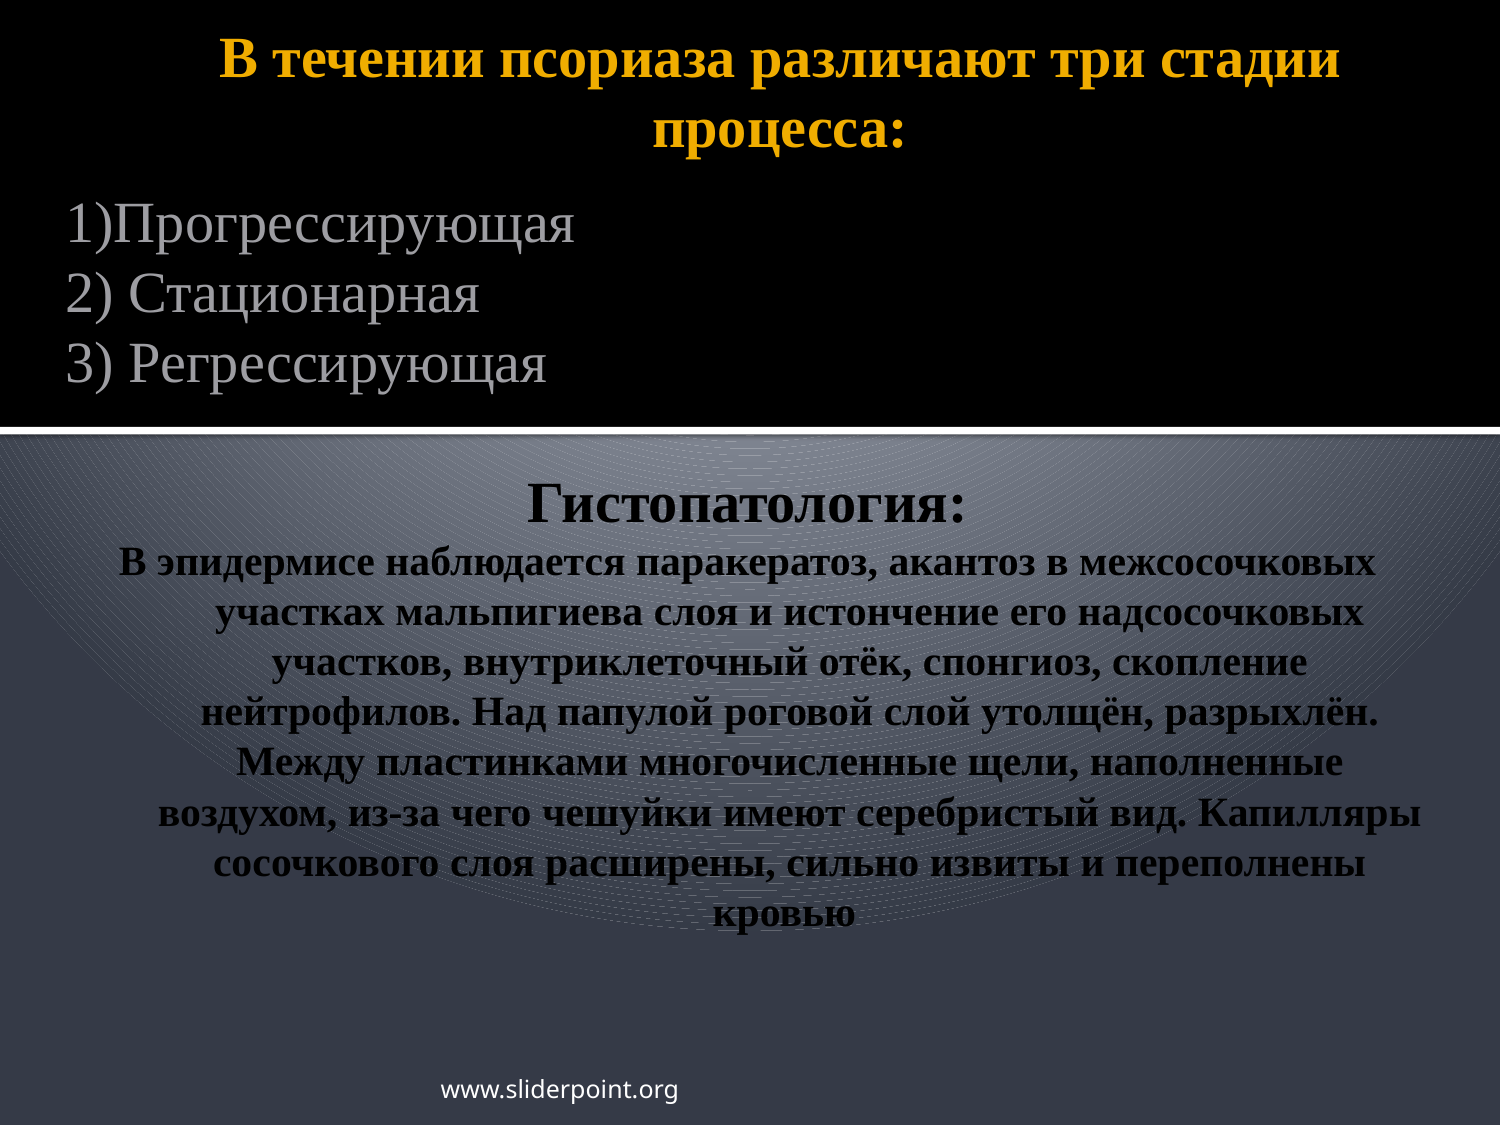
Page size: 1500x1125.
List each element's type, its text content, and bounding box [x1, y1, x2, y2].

footer www.sliderpoint.org [433, 1062, 1337, 1108]
list 1)Прогрессирующая 2) Стационарная 3) Регрессирующая Гистопатология: В эпидермисе наблюдается паракератоз, акантоз в межсосочковых участках мальпигиева слоя и истончение его надсосочковых участков, внутриклеточный отёк, спонгиоз, скопление нейтрофилов. Над папулой роговой слой утолщён, разрыхлён. Между пластинками многочисленные щели, наполненные воздухом, из-за чего чешуйки имеют серебристый вид. Капилляры сосочкового слоя расширены, сильно извиты и переполнены кровью [41, 184, 1438, 1035]
title В течении псориаза различают три стадии процесса: [123, 19, 1438, 184]
